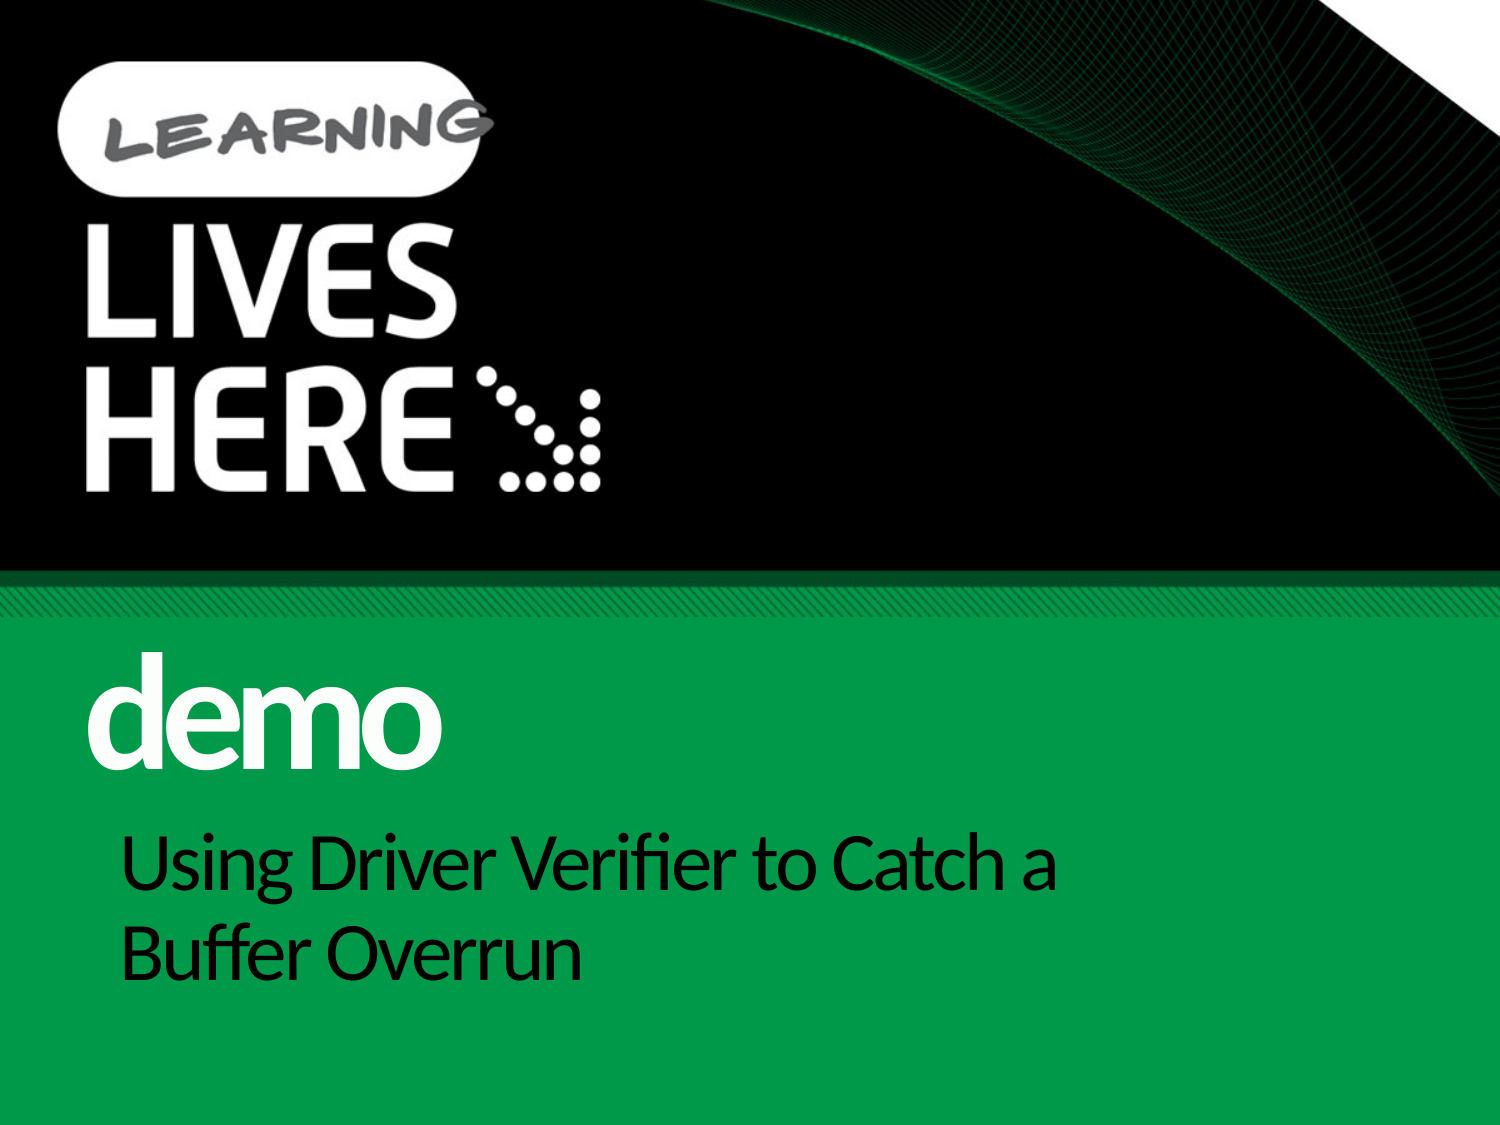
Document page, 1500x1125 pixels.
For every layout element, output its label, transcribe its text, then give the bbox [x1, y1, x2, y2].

list demo [83, 625, 1344, 800]
title Using Driver Verifier to Catch a Buffer Overrun [119, 818, 1375, 943]
picture [0, 0, 1500, 1125]
